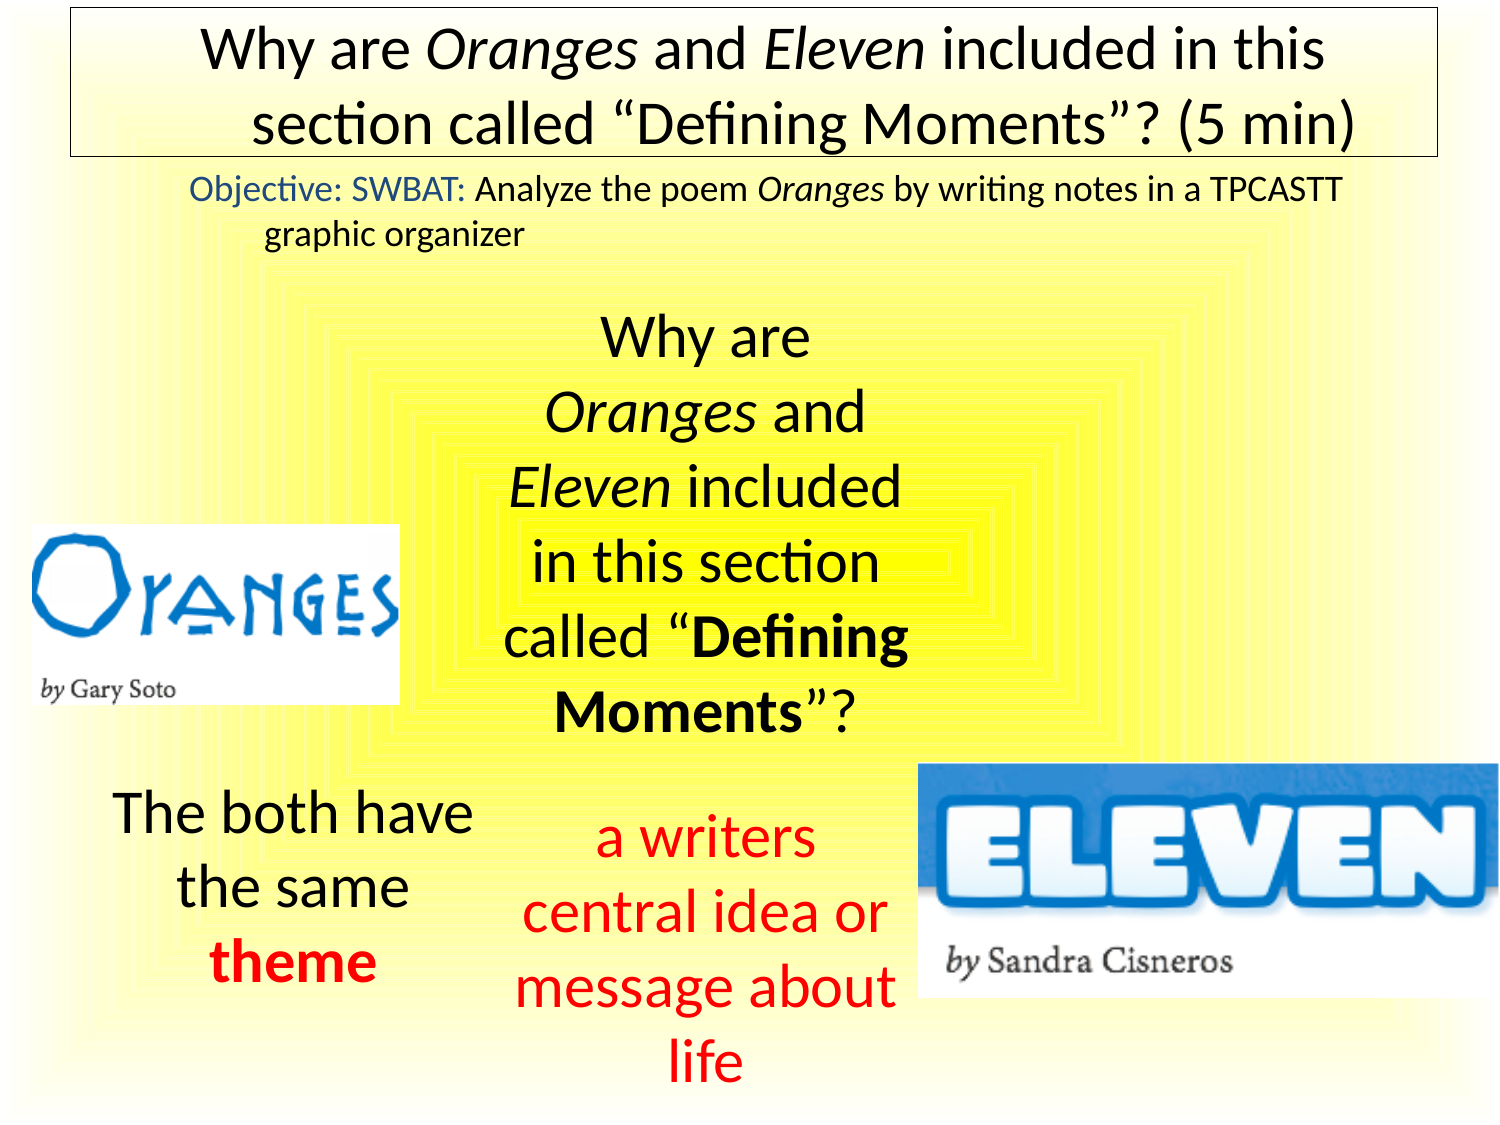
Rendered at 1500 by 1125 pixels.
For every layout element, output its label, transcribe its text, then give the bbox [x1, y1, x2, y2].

text_box Objective: SWBAT: Analyze the poem Oranges by writing notes in a TPCASTT graphic organizer [70, 156, 1413, 262]
picture [31, 524, 401, 705]
text_box a writers central idea or message about life [487, 788, 925, 1103]
text_box Why are Oranges and Eleven included in this section called “Defining Moments”? [487, 287, 925, 752]
text_box The both have the same theme [74, 763, 513, 1003]
picture [918, 762, 1500, 999]
title Why are Oranges and Eleven included in this section called “Defining Moments”? (5 min) [70, 7, 1438, 157]
